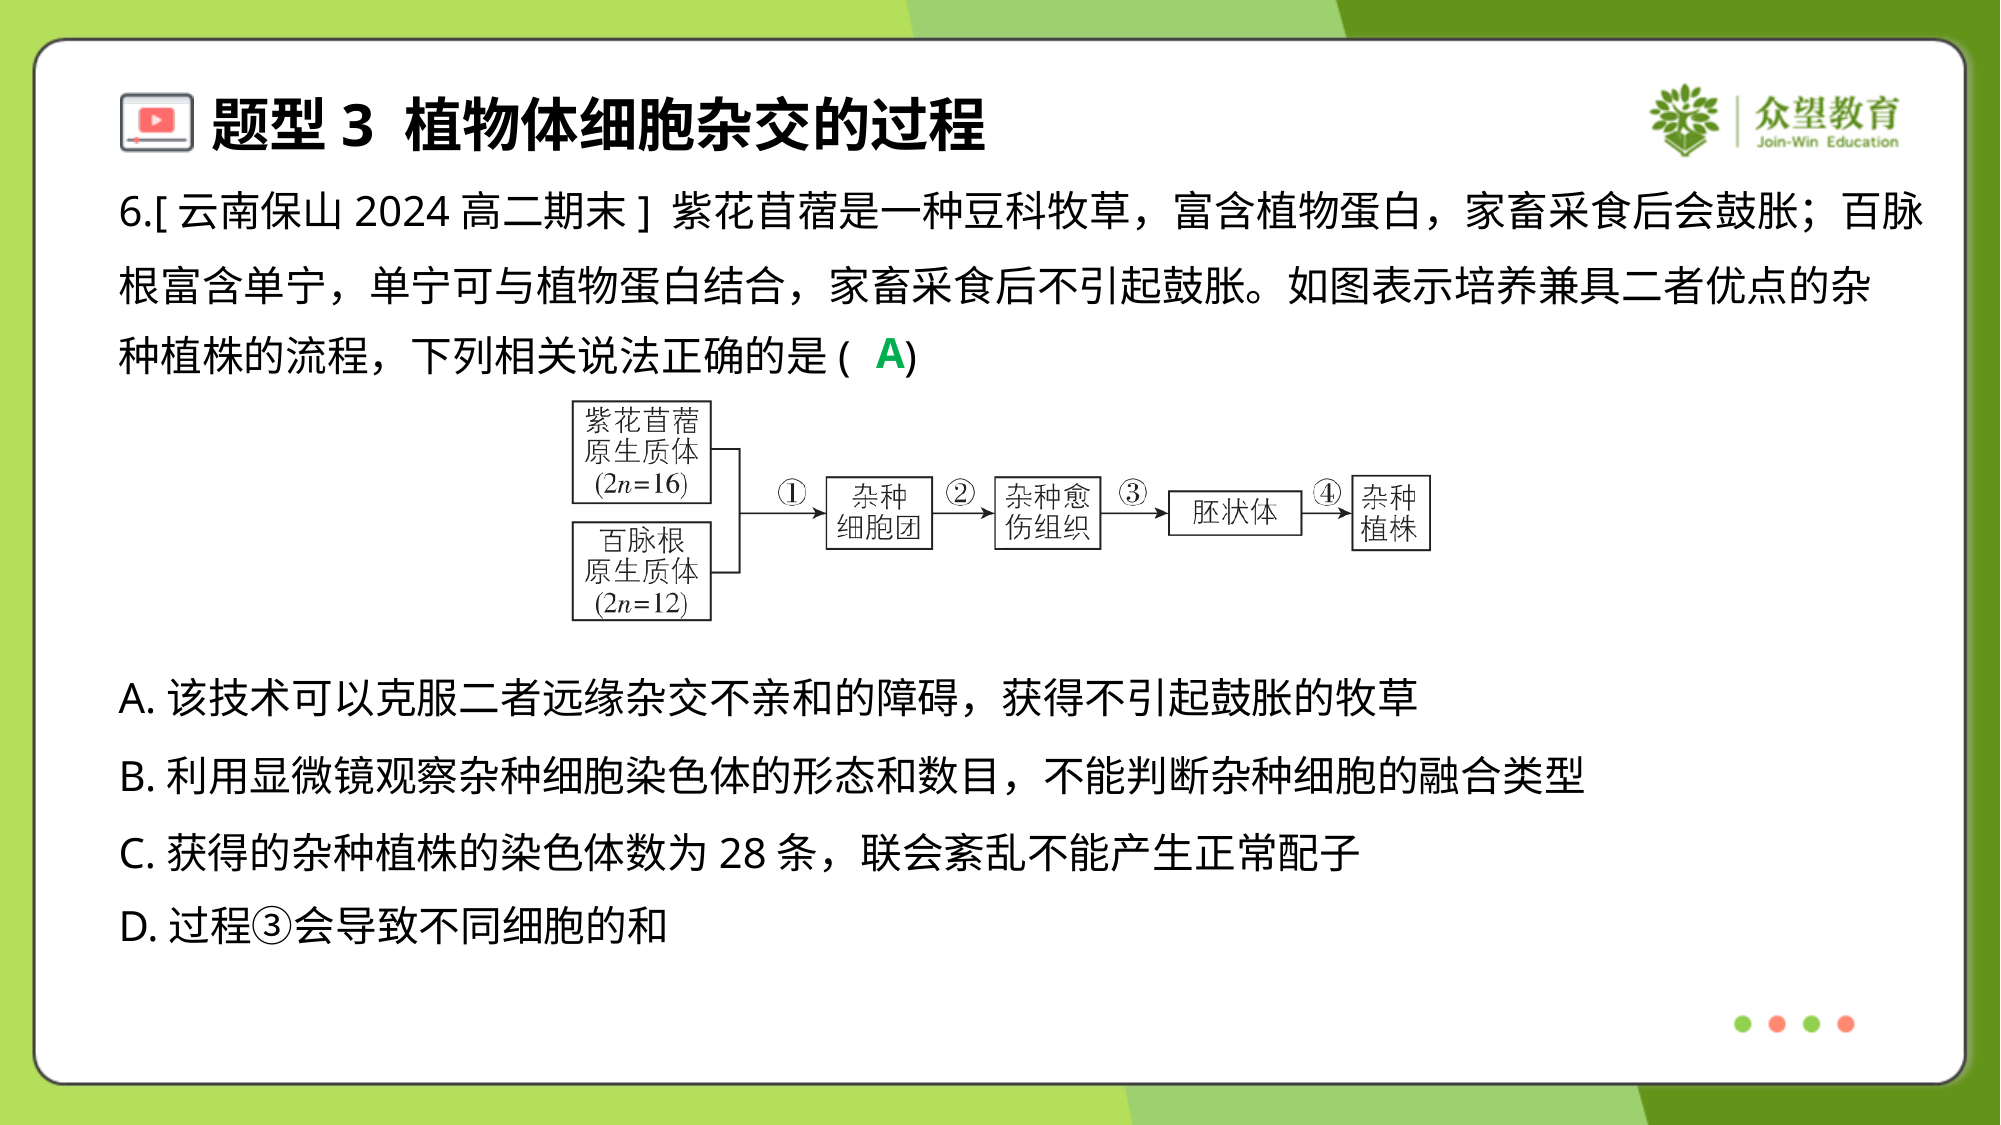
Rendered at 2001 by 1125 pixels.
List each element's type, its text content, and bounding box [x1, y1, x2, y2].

text_box A [859, 306, 922, 371]
picture [0, 0, 2000, 1125]
text_box 6.[云南保山2024高二期末] 紫花苜蓿是一种豆科牧草，富含植物蛋白，家畜采食后会鼓胀；百脉 根富含单宁，单宁可与植物蛋白结合，家畜采食后不引起鼓胀。如图表示培养兼具二者优点的杂 种植株的流程，下列相关说法正确的是( ) [118, 159, 1883, 373]
